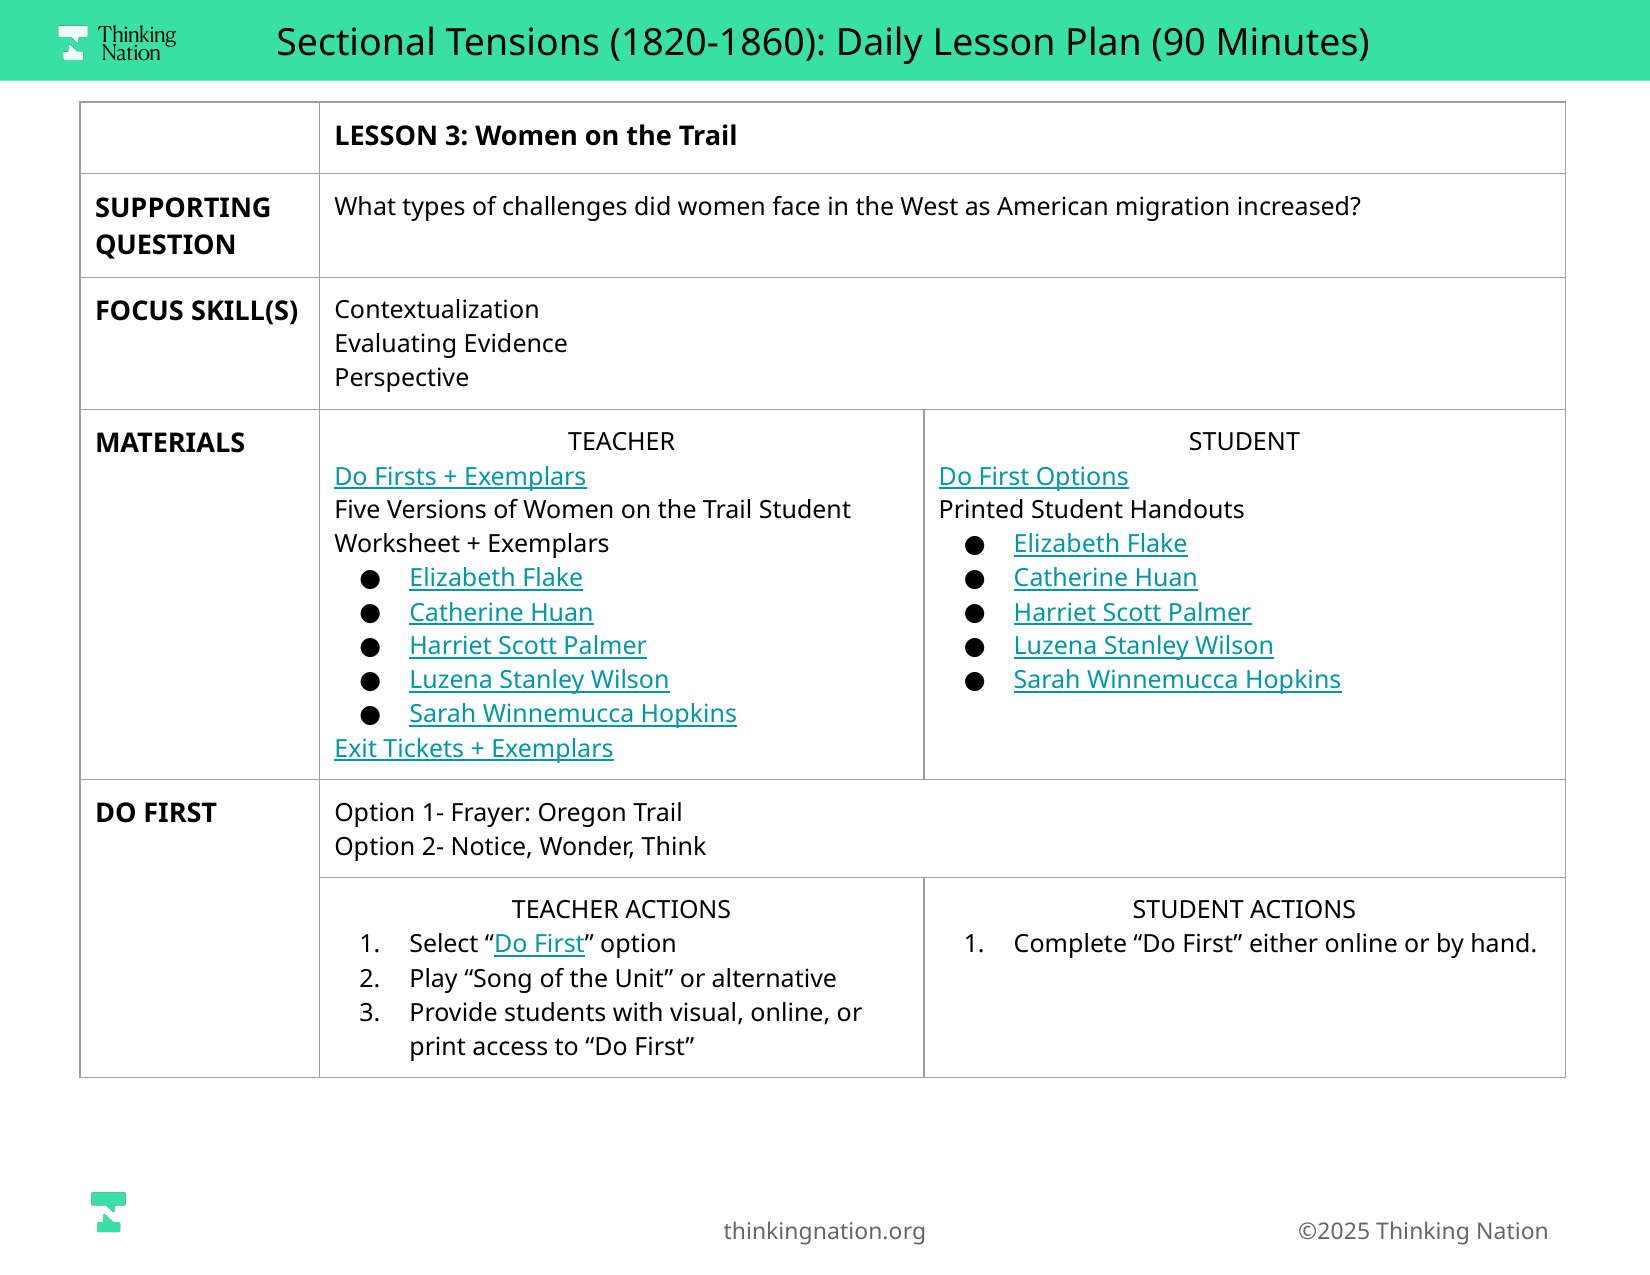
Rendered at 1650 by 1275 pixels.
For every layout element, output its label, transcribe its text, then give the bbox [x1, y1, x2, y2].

table_cell STUDENT Do First Options Printed Student Handouts Elizabeth Flake Catherine Huan Harriet Scott Palmer Luzena Stanley Wilson Sarah Winnemucca Hopkins [925, 410, 1565, 779]
table_cell TEACHER ACTIONS Select “Do First” option Play “Song of the Unit” or alternative Provide students with visual, online, or print access to “Do First” [320, 878, 923, 1077]
table_cell What types of challenges did women face in the West as American migration increased? [320, 174, 1565, 277]
table_cell MATERIALS [81, 410, 319, 779]
table_cell DO FIRST [81, 780, 319, 1077]
table_cell SUPPORTING QUESTION [81, 174, 319, 277]
picture [80, 1184, 136, 1240]
text_box thinkingnation.org [629, 1200, 1021, 1240]
picture [45, 14, 180, 71]
table_header LESSON 3: Women on the Trail [320, 103, 1565, 173]
table_cell TEACHER Do Firsts + Exemplars Five Versions of Women on the Trail Student Worksheet + Exemplars Elizabeth Flake Catherine Huan Harriet Scott Palmer Luzena Stanley Wilson Sarah Winnemucca Hopkins Exit Tickets + Exemplars [320, 410, 923, 779]
table_cell FOCUS SKILL(S) [81, 278, 319, 409]
table_cell Contextualization Evaluating Evidence Perspective [320, 278, 1565, 409]
text_box Sectional Tensions (1820-1860): Daily Lesson Plan (90 Minutes) [0, 0, 1650, 81]
table_header [81, 103, 319, 173]
table_cell Option 1- Frayer: Oregon Trail Option 2- Notice, Wonder, Think [320, 780, 1565, 877]
table_cell STUDENT ACTIONS Complete “Do First” either online or by hand. [925, 878, 1565, 1077]
text_box ©2025 Thinking Nation [1174, 1200, 1566, 1240]
